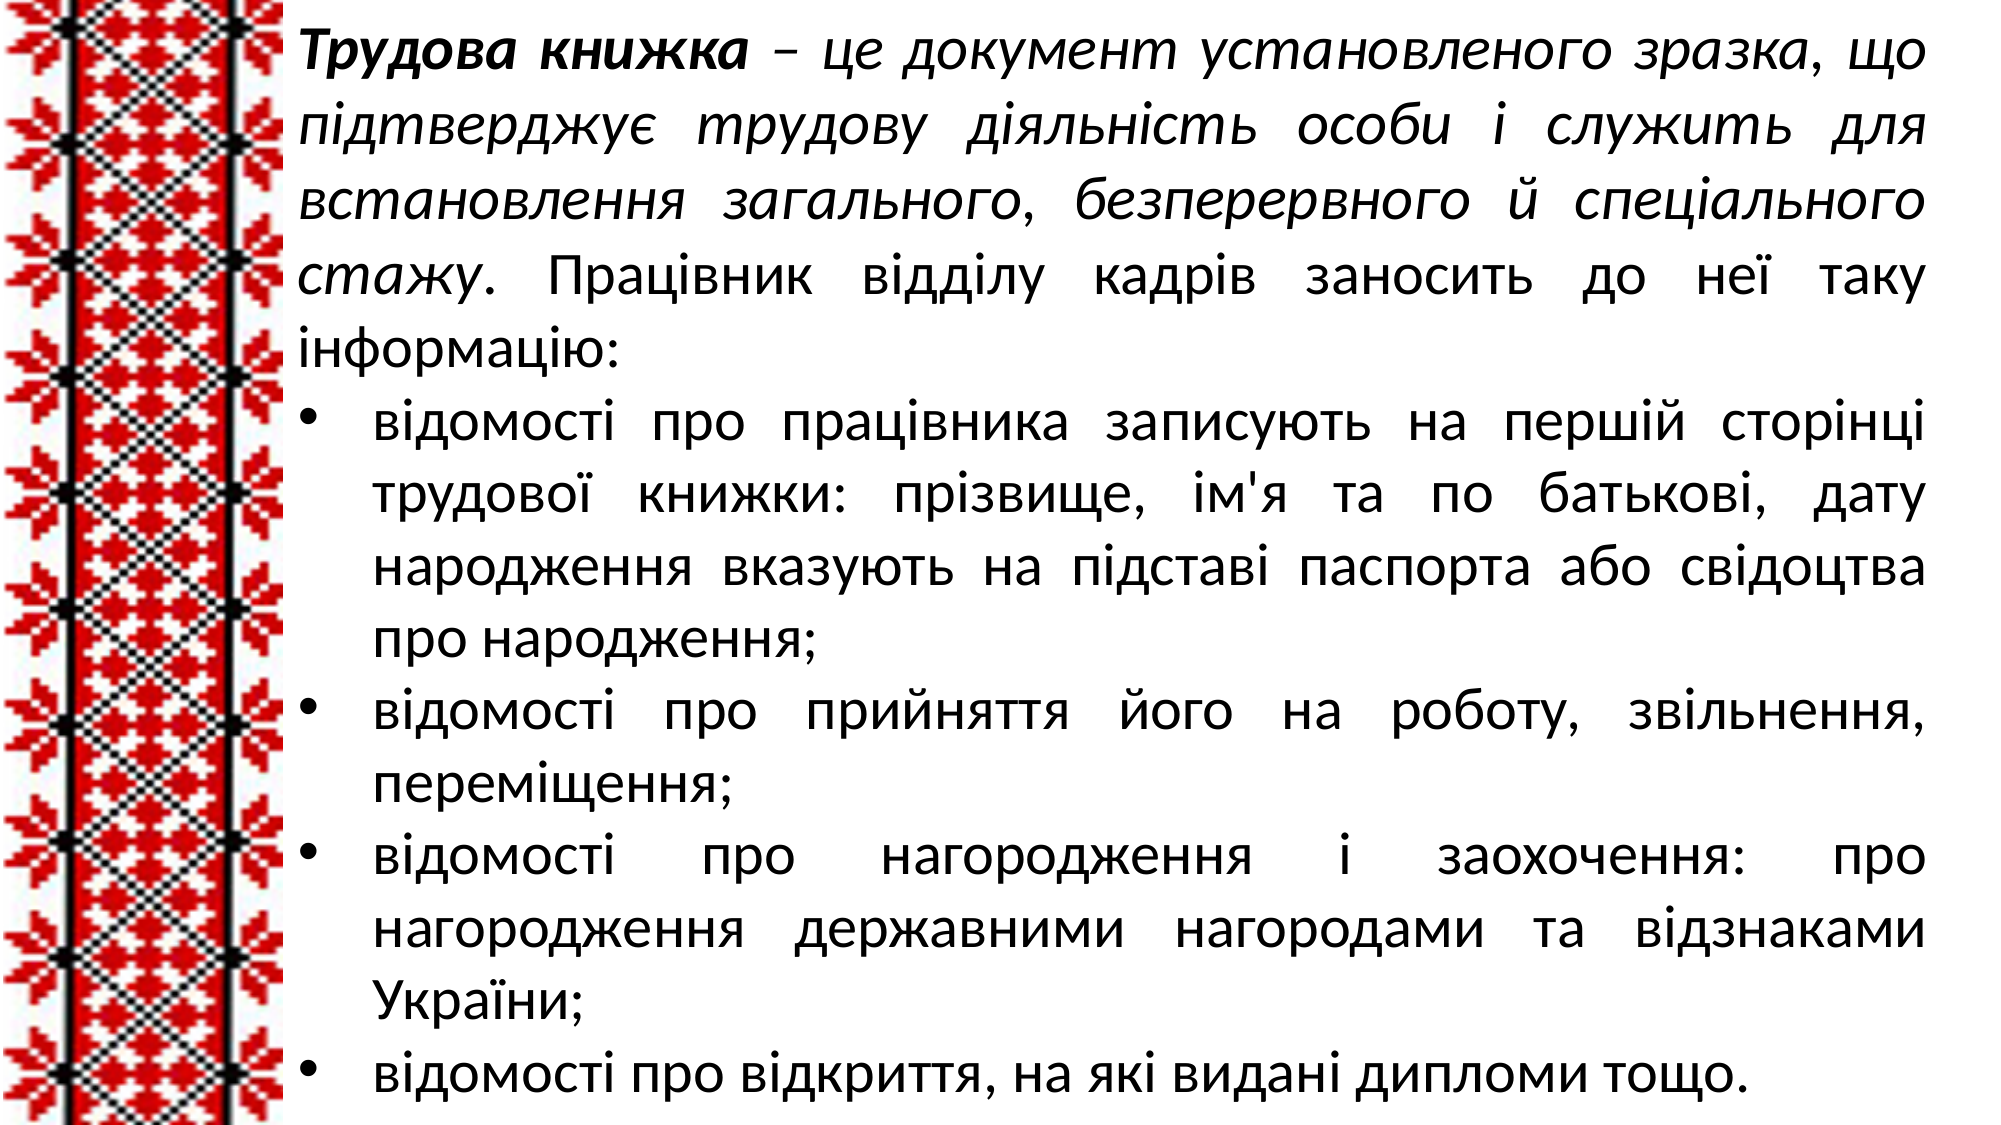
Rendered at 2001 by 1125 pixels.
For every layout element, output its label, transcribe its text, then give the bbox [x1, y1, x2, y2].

picture [3, 0, 283, 1125]
text_box Трудова книжка – це документ установленого зразка, що підтверджує трудову діяльність особи і служить для встановлення загального, безперервного й спеціального стажу. Працівник відділу кадрів заносить до неї таку інформацію: відомості про працівника записують на першій сторінці трудової книжки: прізвище, ім'я та по батькові, дату народження вказують на підставі паспорта або свідоцтва про народження; відомості про прийняття його на роботу, звільнення, переміщення; відомості про нагородження і заохочення: про нагородження державними нагородами та відзнаками України; відомості про відкриття, на які видані дипломи тощо. [283, 0, 1944, 1112]
